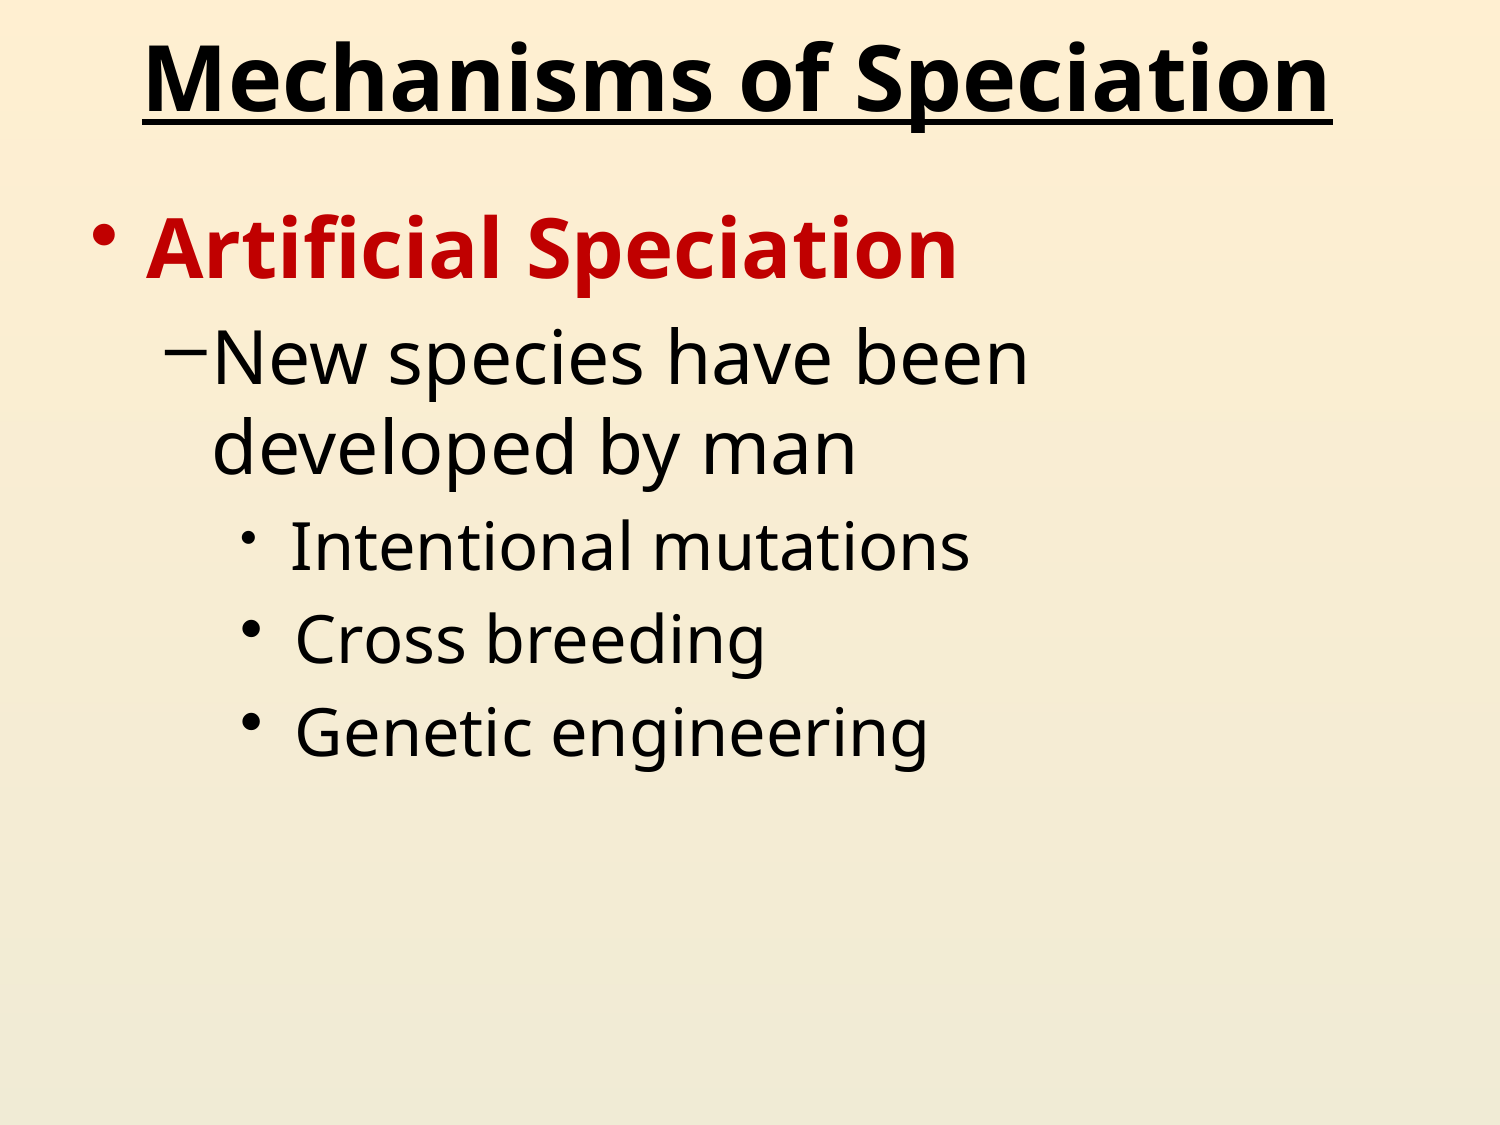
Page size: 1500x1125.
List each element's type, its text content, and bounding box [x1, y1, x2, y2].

title Mechanisms of Speciation [62, 0, 1413, 151]
list Artificial Speciation New species have been developed by man Intentional mutations Cross breeding Genetic engineering [74, 187, 1426, 931]
